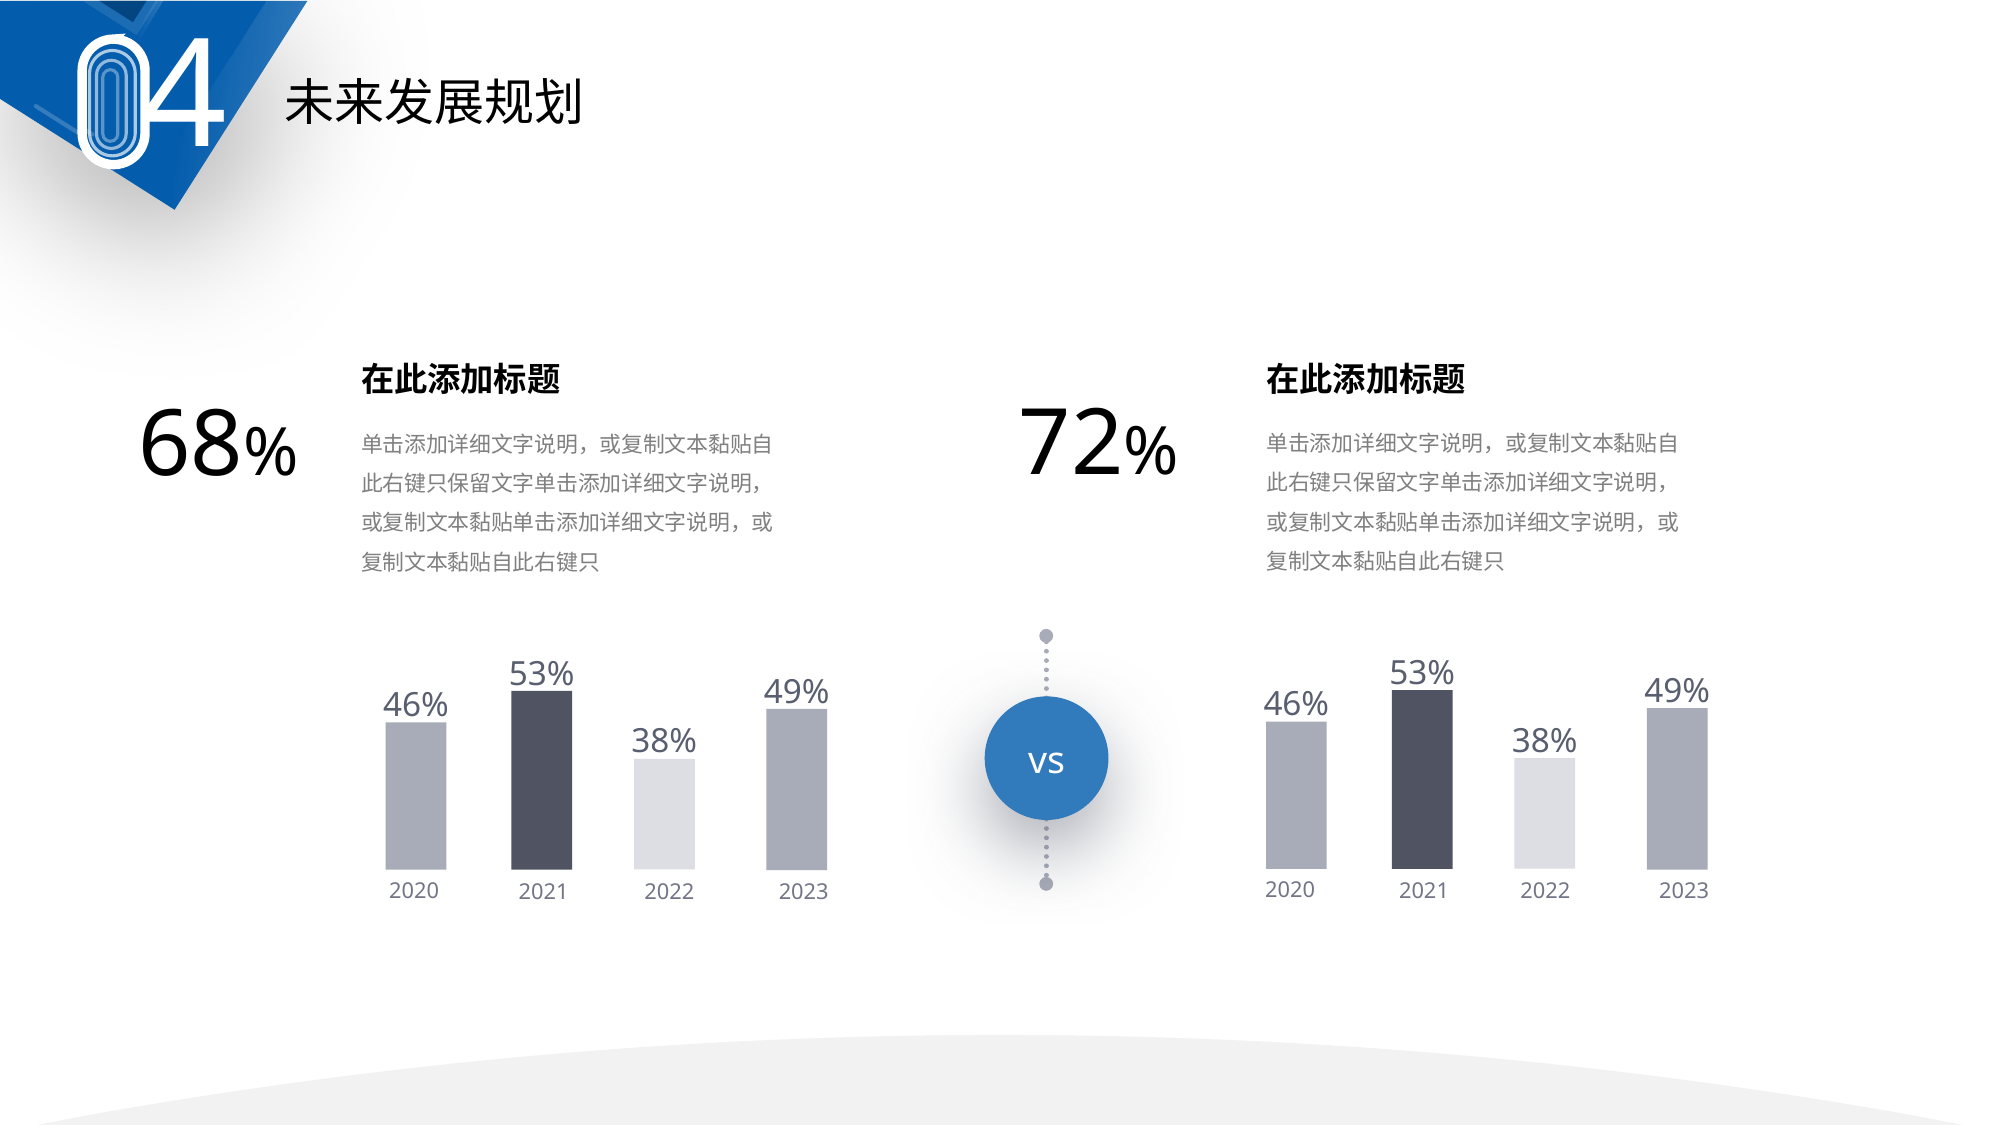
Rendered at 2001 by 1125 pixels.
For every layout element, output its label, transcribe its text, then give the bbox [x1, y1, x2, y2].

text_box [1215, 643, 1754, 912]
text_box vs [1047, 696, 1109, 820]
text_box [335, 644, 874, 912]
text_box 68% [123, 376, 314, 502]
text_box 单击添加详细文字说明，或复制文本黏贴自此右键只保留文字单击添加详细文字说明，或复制文本黏贴单击添加详细文字说明，或复制文本黏贴自此右键只 [1251, 409, 1717, 582]
text_box [88, 49, 126, 157]
text_box 在此添加标题 [1251, 350, 1548, 405]
text_box vs [984, 696, 1046, 820]
text_box [101, 68, 119, 143]
text_box 未来发展规划 [284, 69, 643, 130]
text_box 72% [1004, 375, 1195, 501]
text_box [95, 59, 126, 150]
text_box 4 [126, 0, 195, 185]
text_box 在此添加标题 [346, 350, 642, 406]
text_box 单击添加详细文字说明，或复制文本黏贴自此右键只保留文字单击添加详细文字说明，或复制文本黏贴单击添加详细文字说明，或复制文本黏贴自此右键只 [346, 409, 811, 582]
text_box [81, 37, 126, 166]
